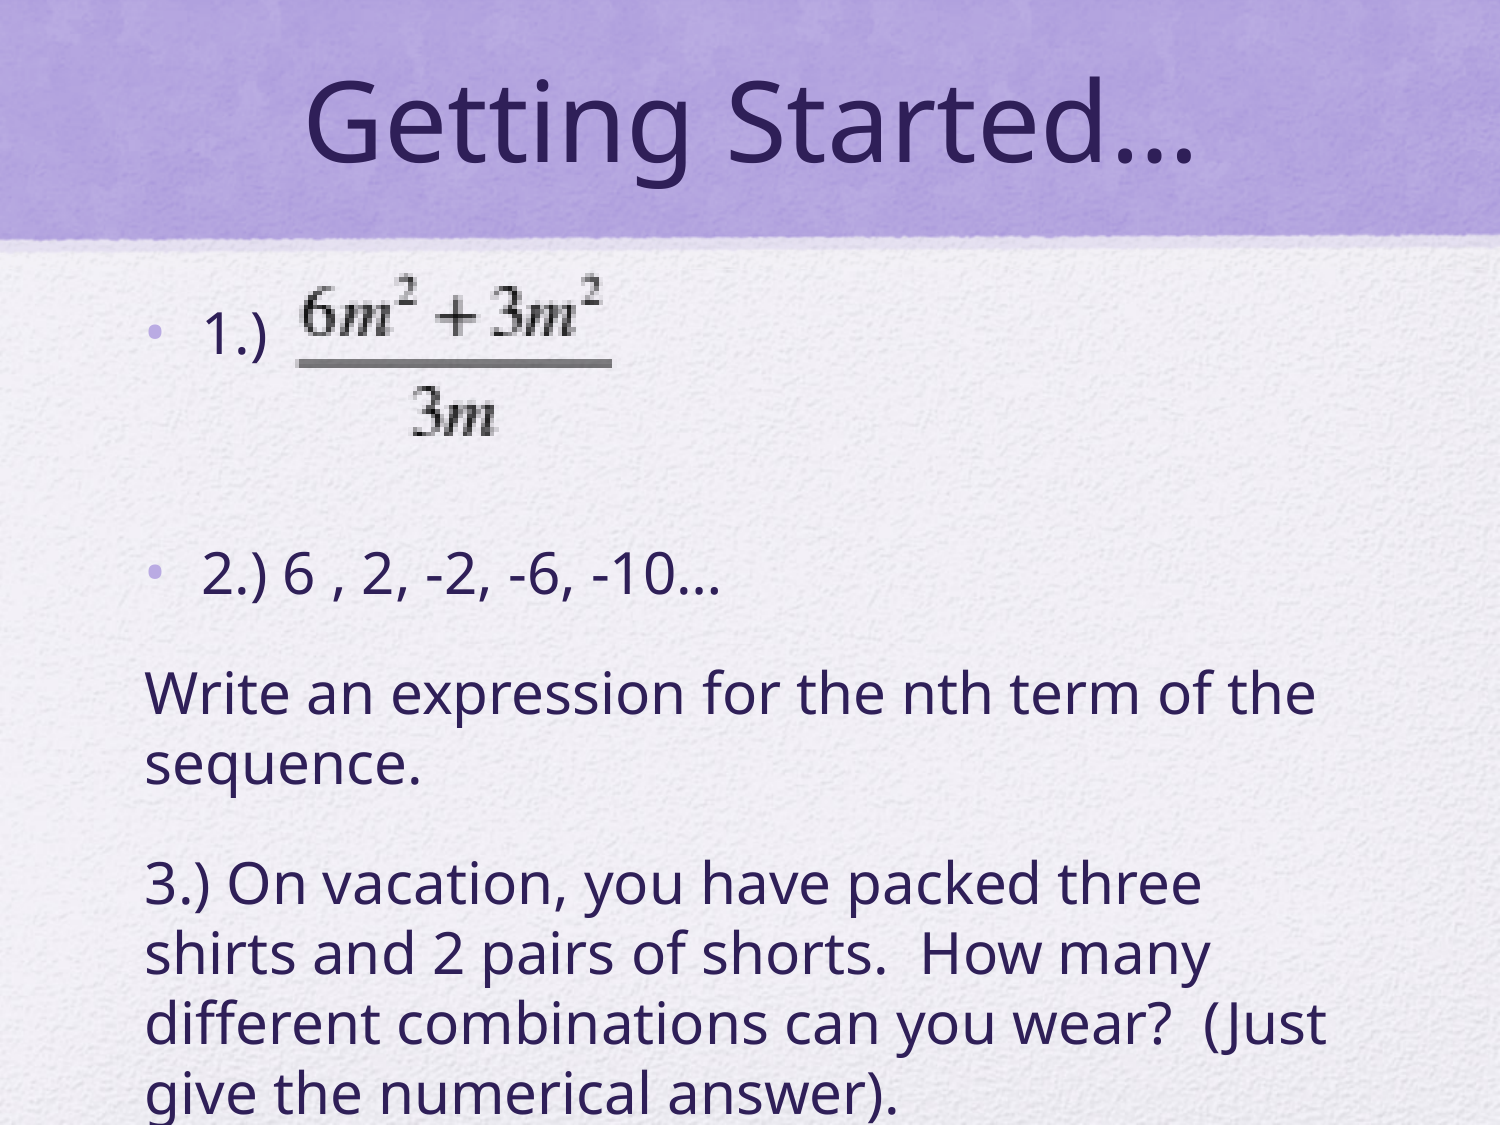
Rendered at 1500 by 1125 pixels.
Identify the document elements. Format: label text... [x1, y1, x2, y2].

title Getting Started… [129, 6, 1372, 239]
list 1.) 2.) 6 , 2, -2, -6, -10… Write an expression for the nth term of the sequence. 3.) On vacation, you have packed three shirts and 2 pairs of shorts. How many different combinations can you wear? (Just give the numerical answer). [129, 288, 1372, 993]
picture [0, 225, 1500, 1125]
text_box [284, 253, 625, 453]
